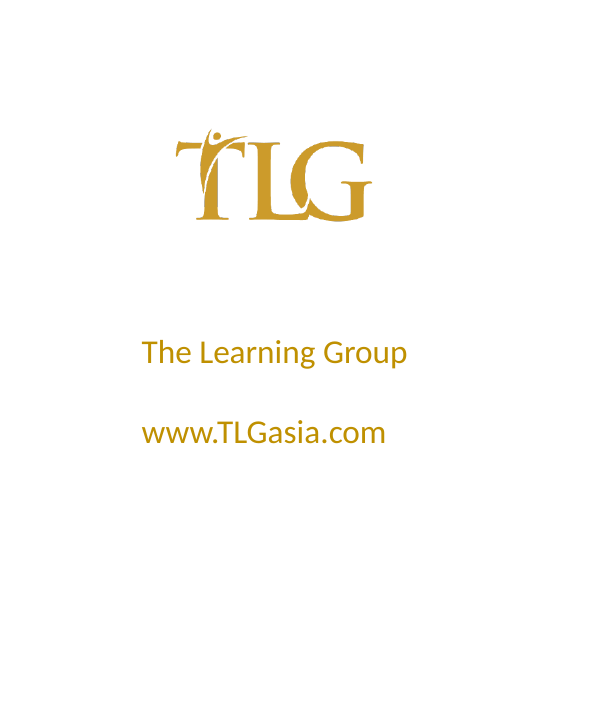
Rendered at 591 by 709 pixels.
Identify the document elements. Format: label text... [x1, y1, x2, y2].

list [97, 86, 450, 263]
text_box The Learning Group www.TLGasia.com [126, 322, 464, 458]
